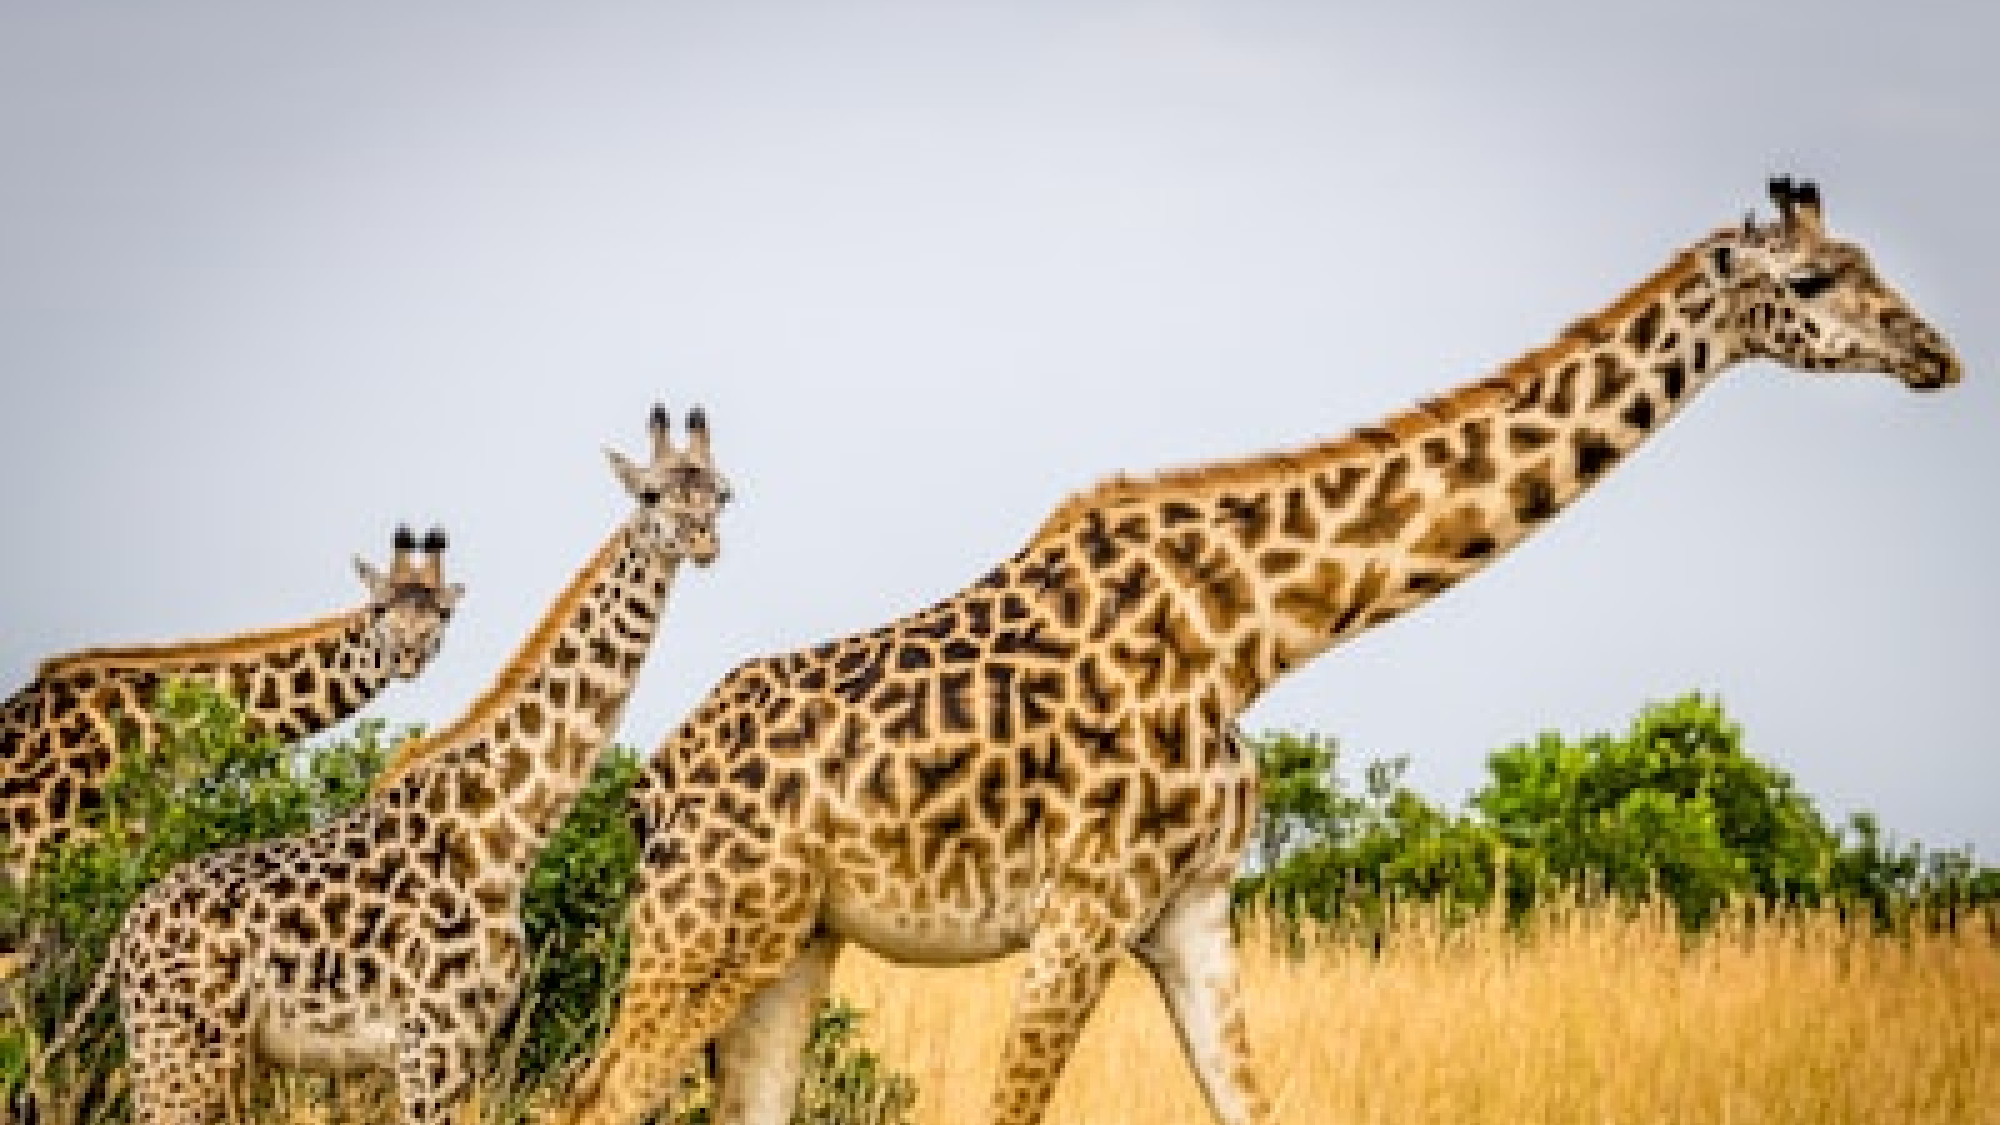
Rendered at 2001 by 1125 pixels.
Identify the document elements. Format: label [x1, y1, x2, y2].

list [0, 0, 2000, 1125]
